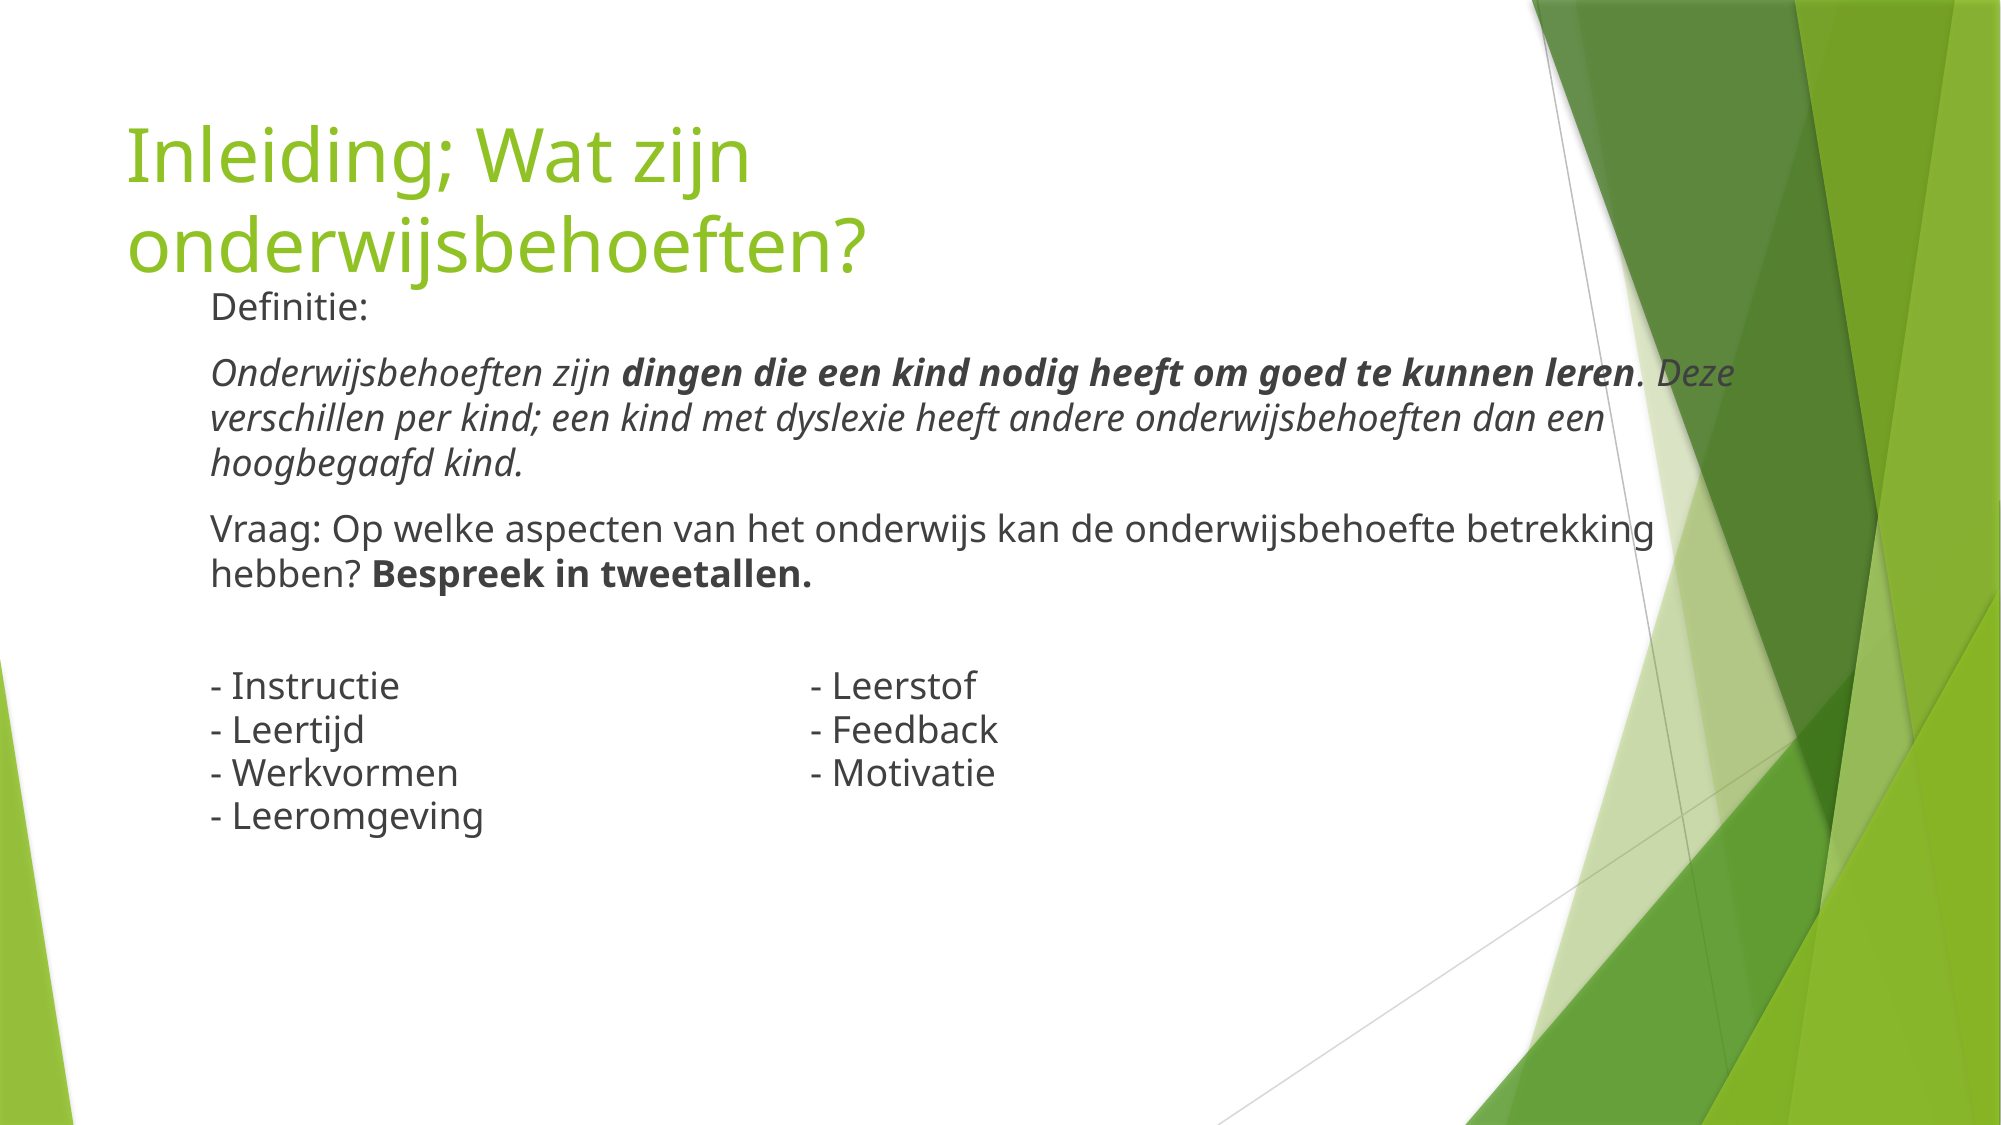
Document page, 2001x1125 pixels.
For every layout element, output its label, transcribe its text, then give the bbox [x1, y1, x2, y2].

title Inleiding; Wat zijn onderwijsbehoeften? [111, 99, 1522, 317]
list Definitie: Onderwijsbehoeften zijn dingen die een kind nodig heeft om goed te kunnen leren. Deze verschillen per kind; een kind met dyslexie heeft andere onderwijsbehoeften dan een hoogbegaafd kind. Vraag: Op welke aspecten van het onderwijs kan de onderwijsbehoefte betrekking hebben? Bespreek in tweetallen. - Instructie - Leerstof - Leertijd - Feedback - Werkvormen - Motivatie - Leeromgeving [187, 275, 1808, 1057]
